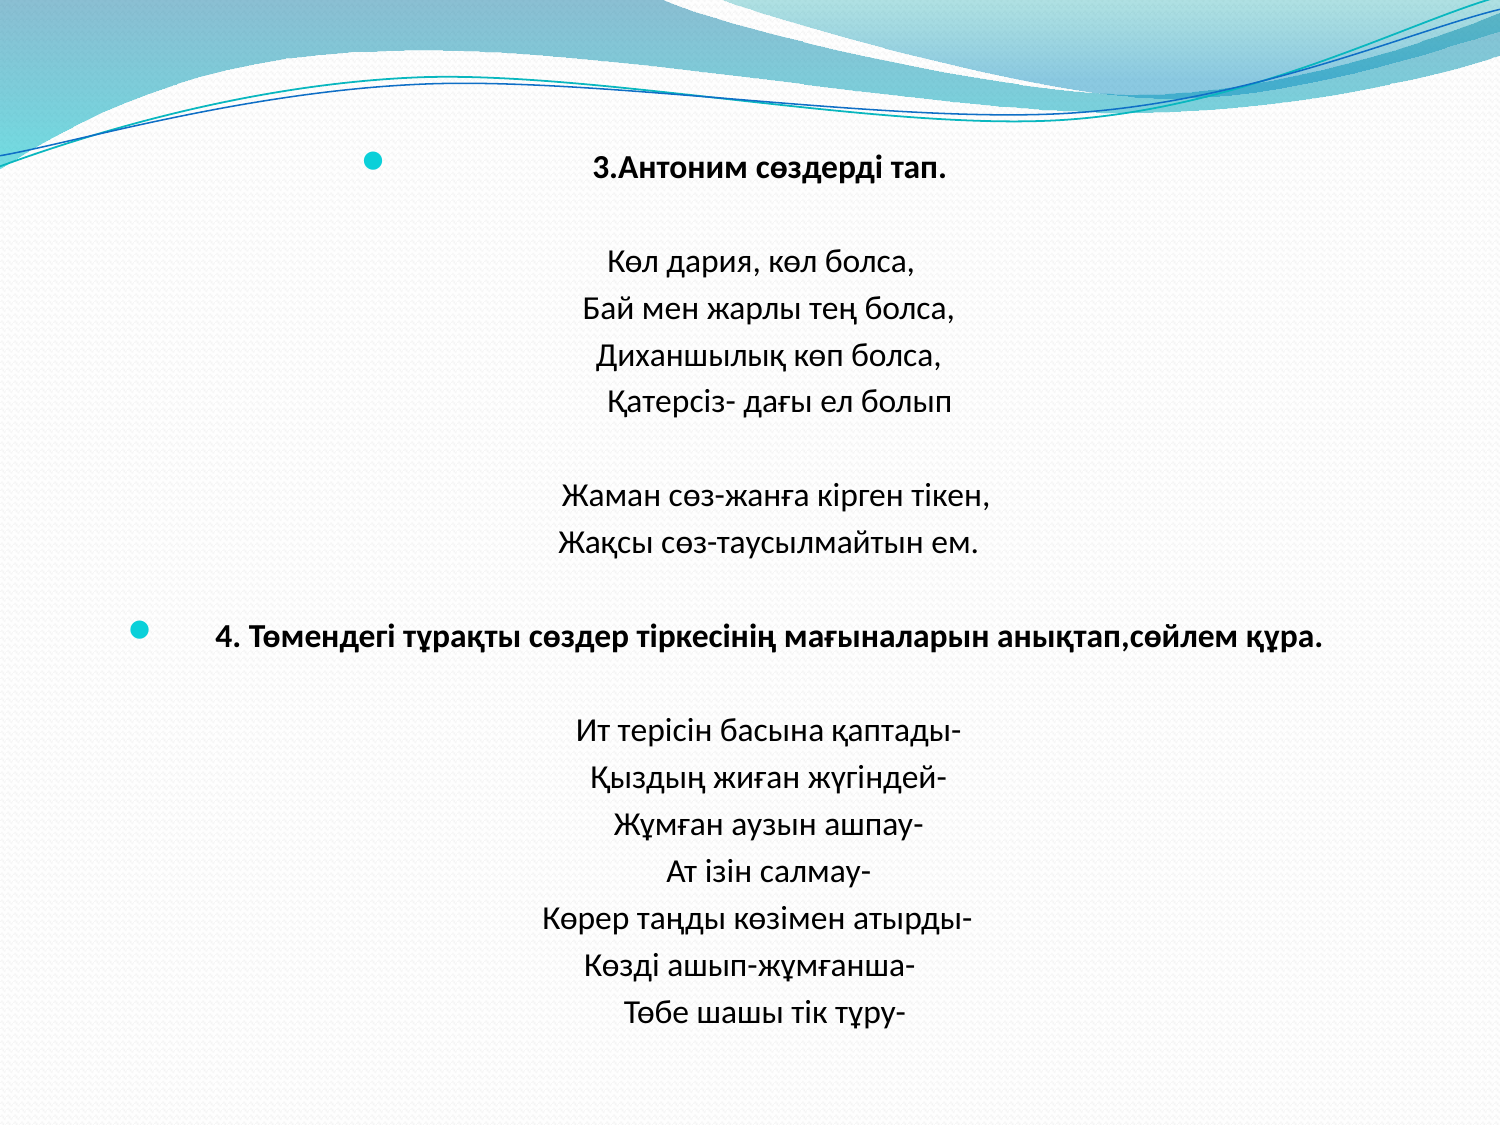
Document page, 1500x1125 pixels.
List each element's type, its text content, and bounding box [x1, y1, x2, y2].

list 3.Антоним сөздерді тап. Көл дария, көл болса, Бай мен жарлы тең болса, Диханшылық көп болса, Қатерсіз- дағы ел болып Жаман сөз-жанға кірген тікен, Жақсы сөз-таусылмайтын ем. 4. Төмендегі тұрақты сөздер тіркесінің мағыналарын анықтап,сөйлем құра. Ит терісін басына қаптады- Қыздың жиған жүгіндей- Жұмған аузын ашпау- Ат ізін салмау- Көрер таңды көзімен атырды- Көзді ашып-жұмғанша- Төбе шашы тік тұру- [75, 137, 1425, 1038]
